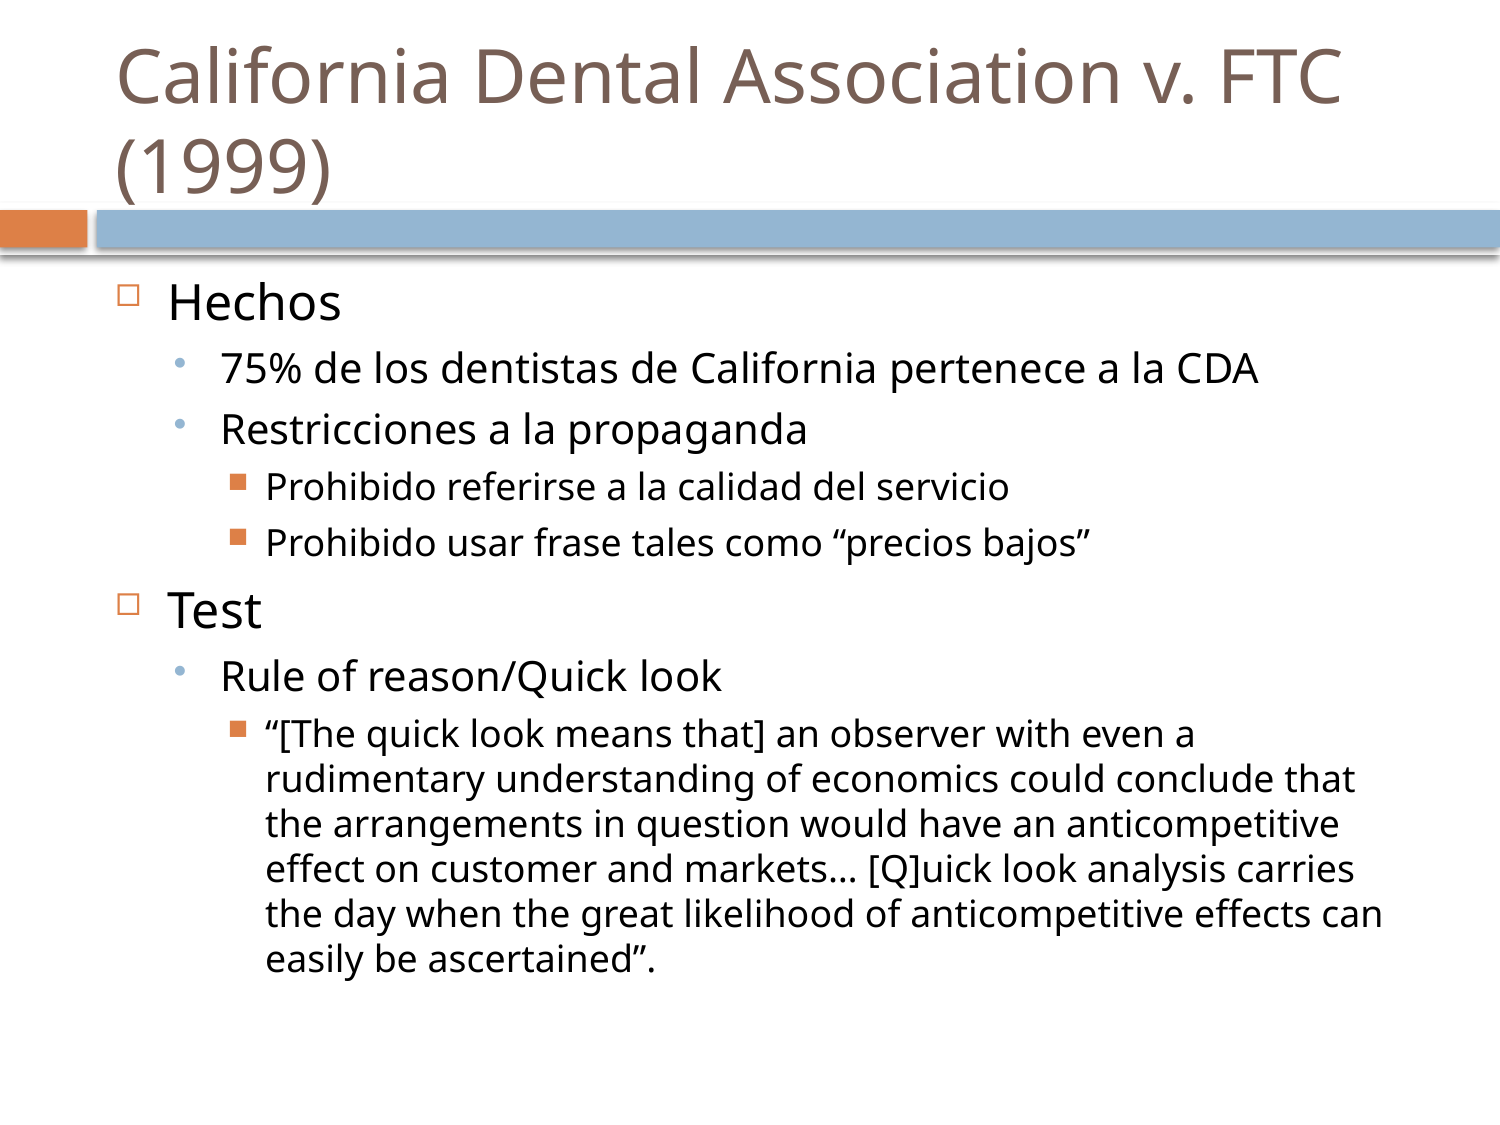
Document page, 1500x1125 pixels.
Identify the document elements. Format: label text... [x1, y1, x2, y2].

title California Dental Association v. FTC (1999) [100, 37, 1438, 200]
list Hechos 75% de los dentistas de California pertenece a la CDA Restricciones a la propaganda Prohibido referirse a la calidad del servicio Prohibido usar frase tales como “precios bajos” Test Rule of reason/Quick look “[The quick look means that] an observer with even a rudimentary understanding of economics could conclude that the arrangements in question would have an anticompetitive effect on customer and markets… [Q]uick look analysis carries the day when the great likelihood of anticompetitive effects can easily be ascertained”. [100, 262, 1438, 1000]
